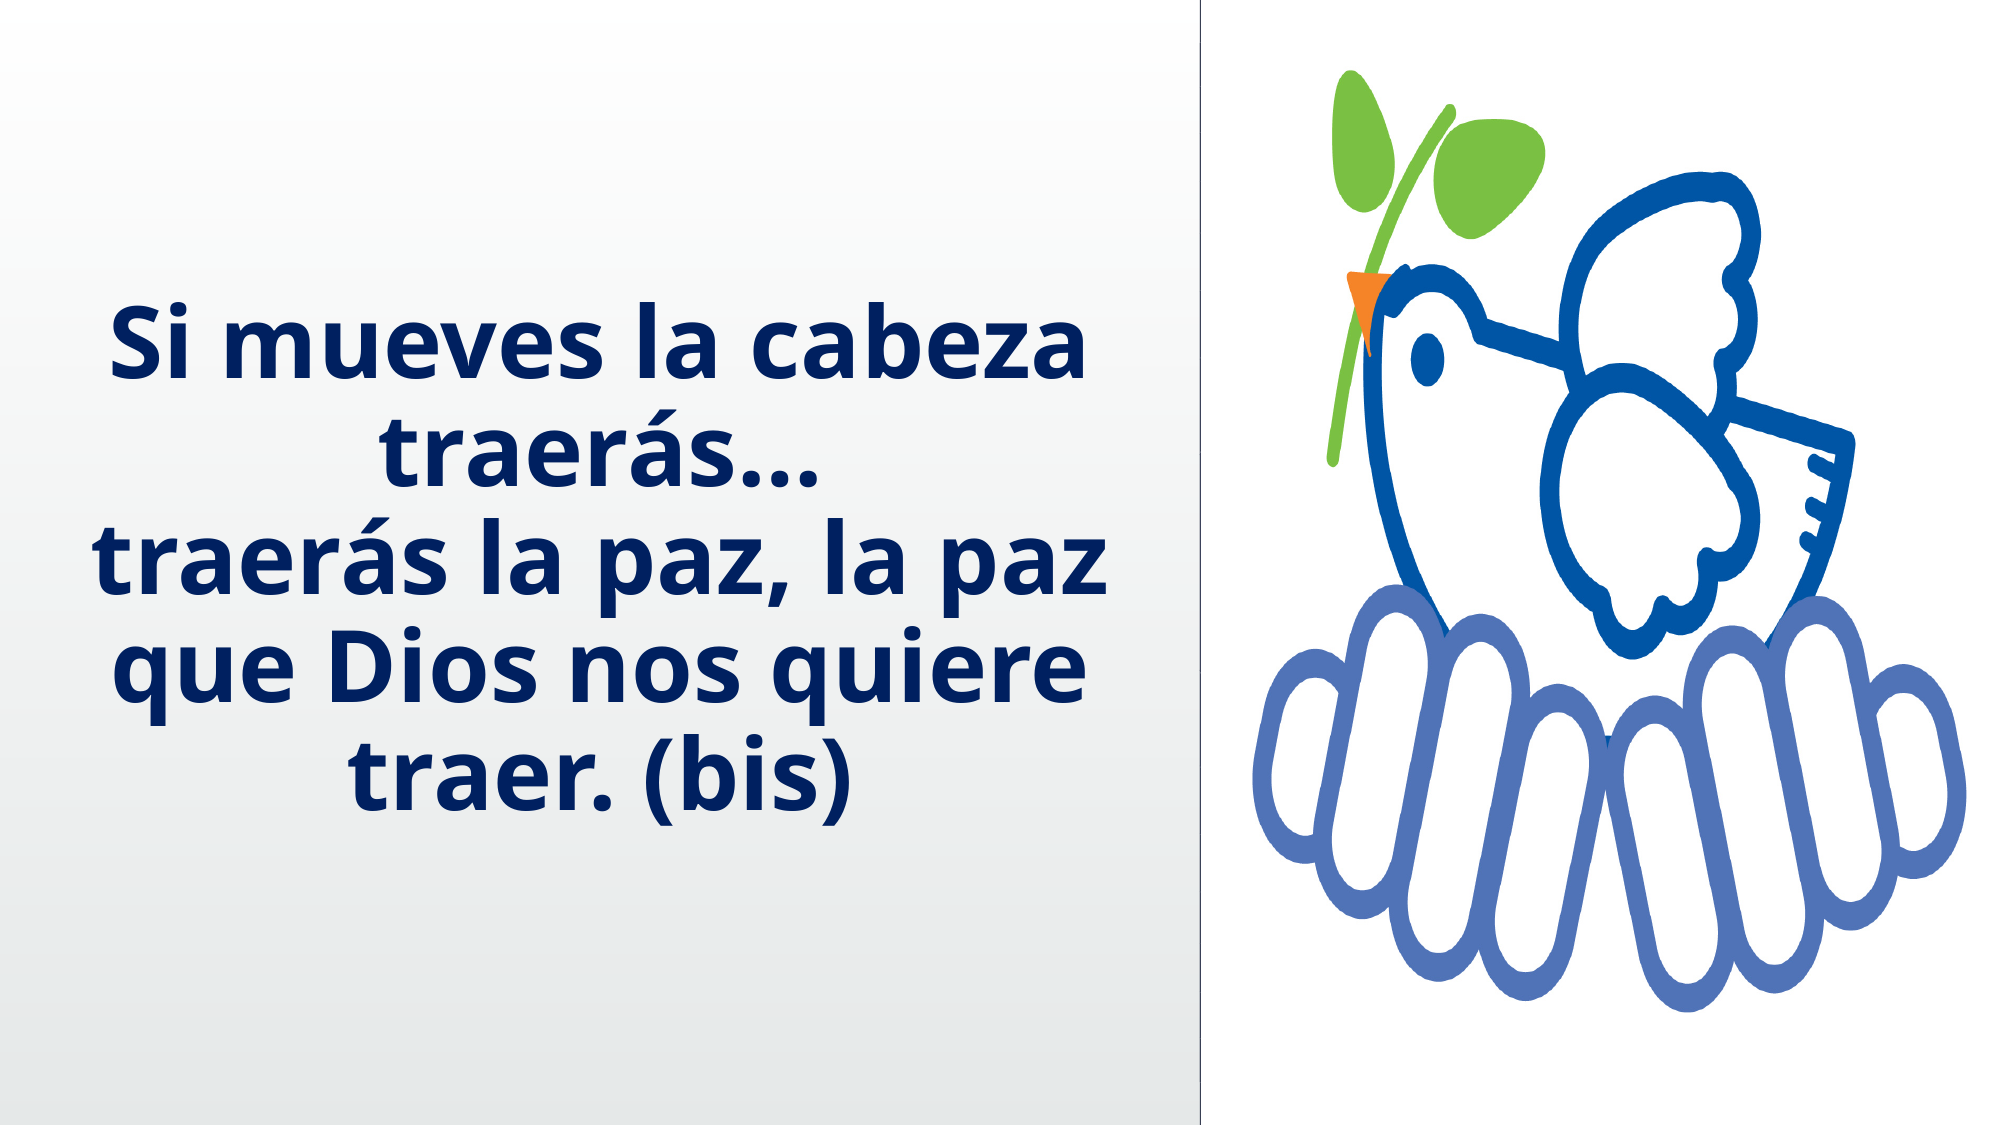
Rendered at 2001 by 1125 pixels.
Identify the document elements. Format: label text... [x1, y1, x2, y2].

title Si mueves la cabeza traerás… traerás la paz, la paz que Dios nos quiere traer. (bis) [0, 0, 1200, 1125]
picture [1200, 0, 2000, 1125]
